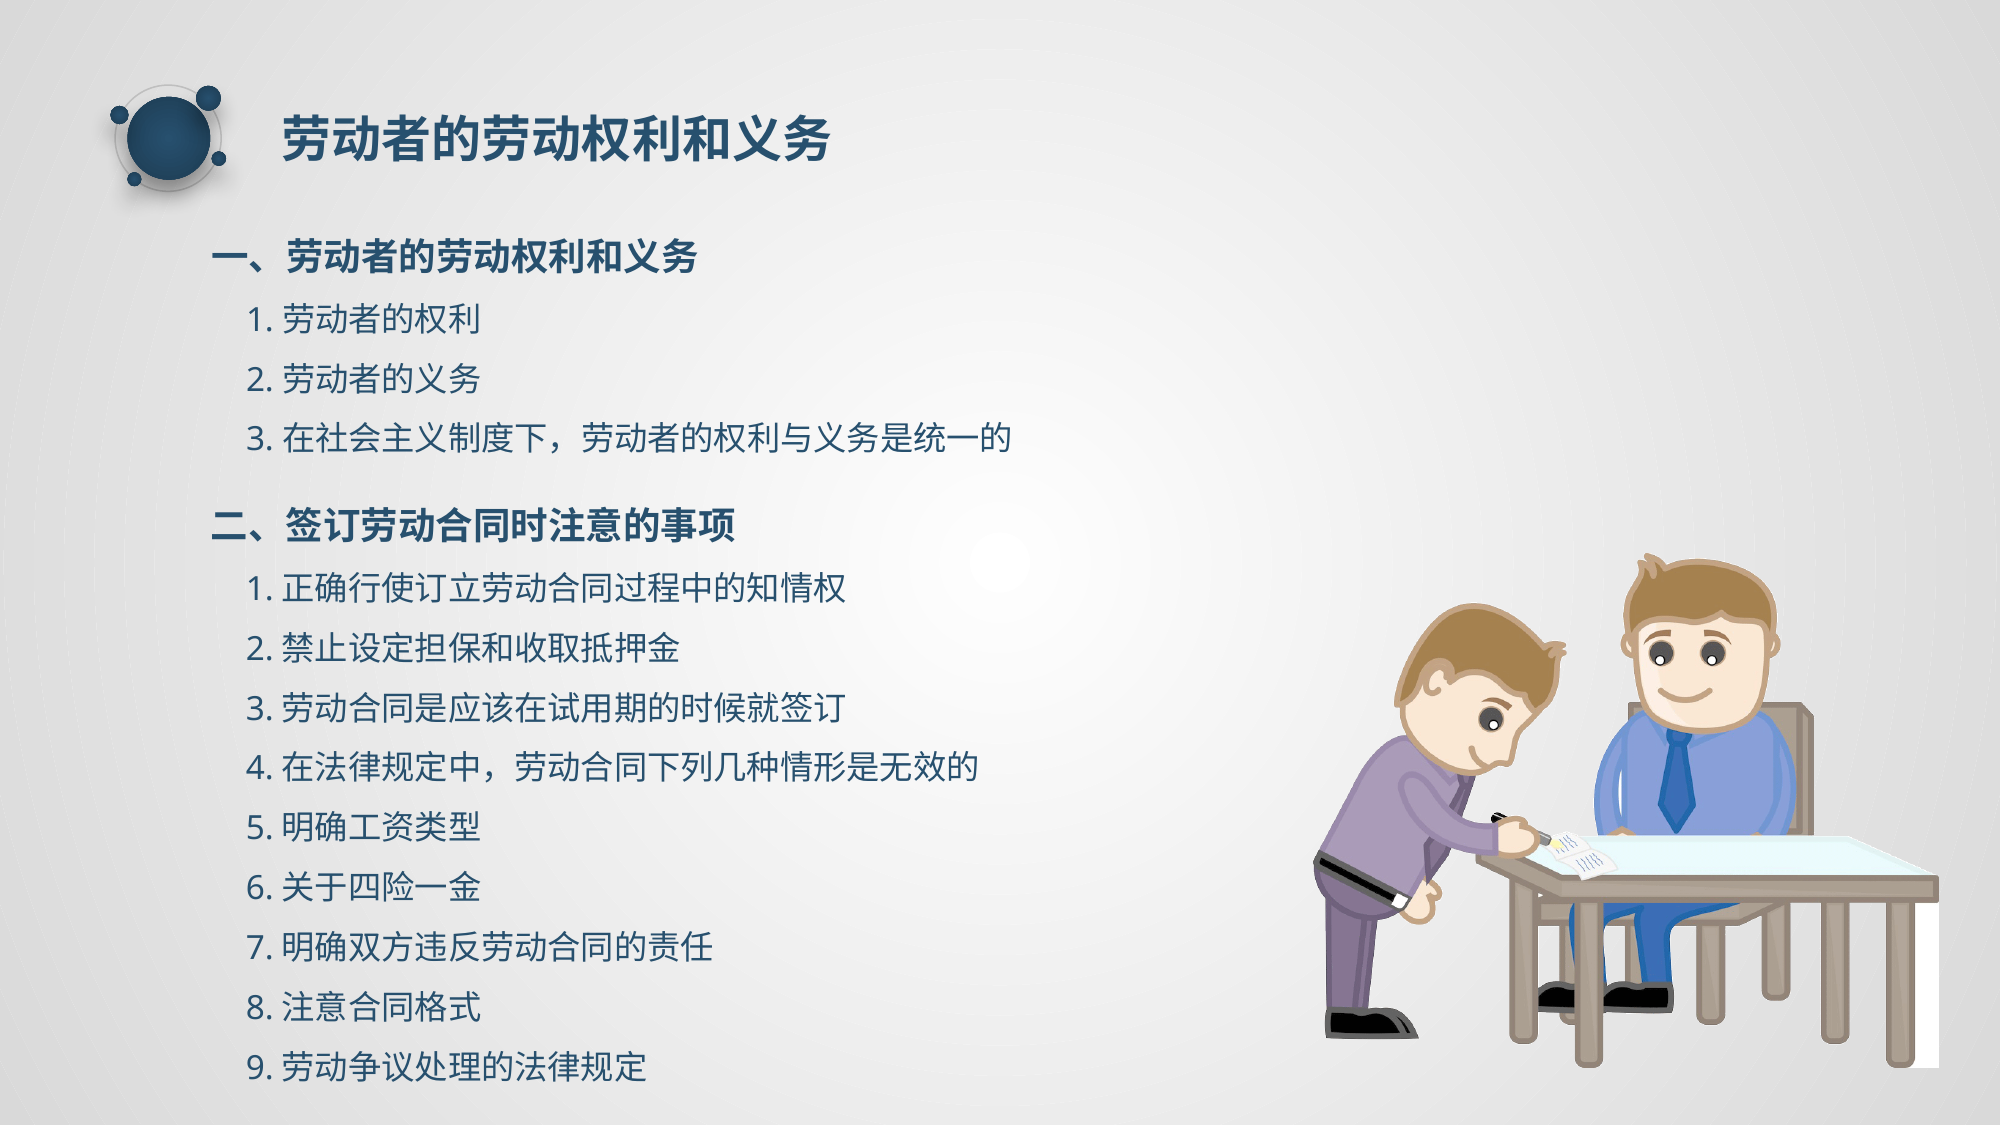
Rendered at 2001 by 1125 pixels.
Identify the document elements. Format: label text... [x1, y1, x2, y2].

text_box 二、签订劳动合同时注意的事项 1.正确行使订立劳动合同过程中的知情权 2.禁止设定担保和收取抵押金 3.劳动合同是应该在试用期的时候就签订 4.在法律规定中，劳动合同下列几种情形是无效的 5.明确工资类型 6.关于四险一金 7.明确双方违反劳动合同的责任 8.注意合同格式 9.劳动争议处理的法律规定 [196, 472, 1854, 1094]
picture [1313, 553, 1939, 1068]
text_box 劳动者的劳动权利和义务 [267, 100, 847, 176]
text_box 一、劳动者的劳动权利和义务 1.劳动者的权利 2.劳动者的义务 3.在社会主义制度下，劳动者的权利与义务是统一的 [196, 202, 1854, 465]
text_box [110, 85, 226, 192]
